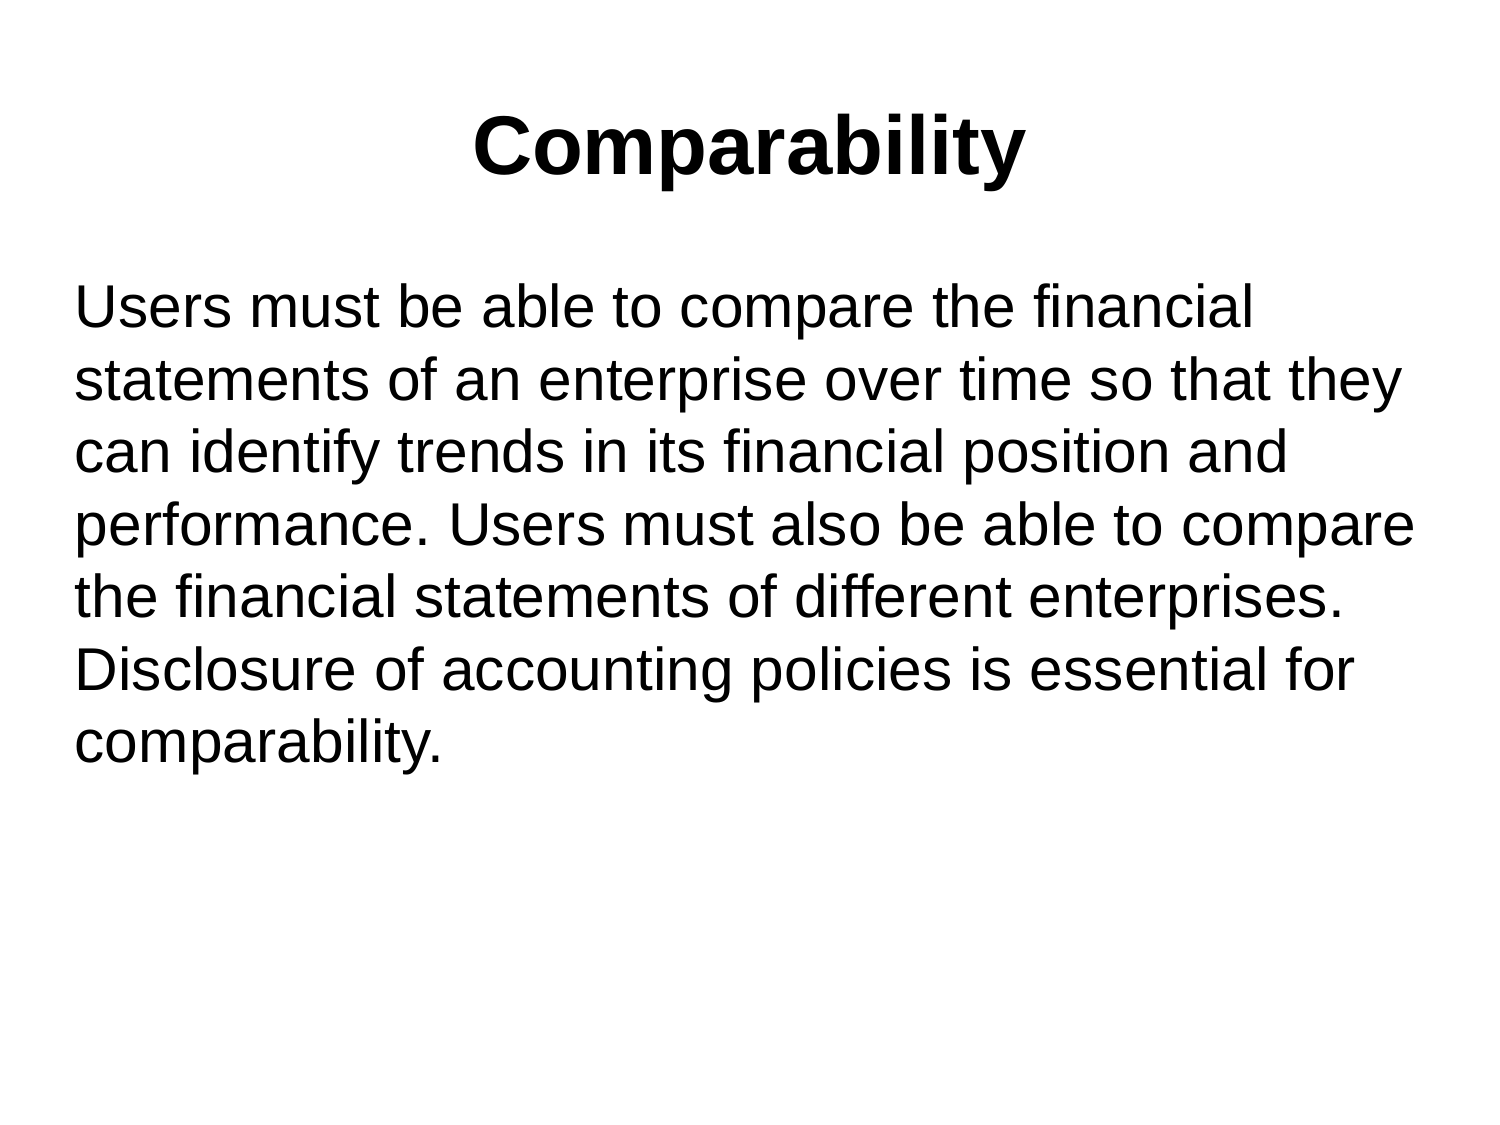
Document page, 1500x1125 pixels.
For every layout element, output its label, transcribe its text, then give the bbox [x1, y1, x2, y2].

text_box Users must be able to compare the financial statements of an enterprise over time so that they can identify trends in its financial position and performance. Users must also be able to compare the financial statements of different enterprises. Disclosure of accounting policies is essential for comparability. [74, 263, 1425, 993]
text_box Comparability [74, 51, 1425, 226]
